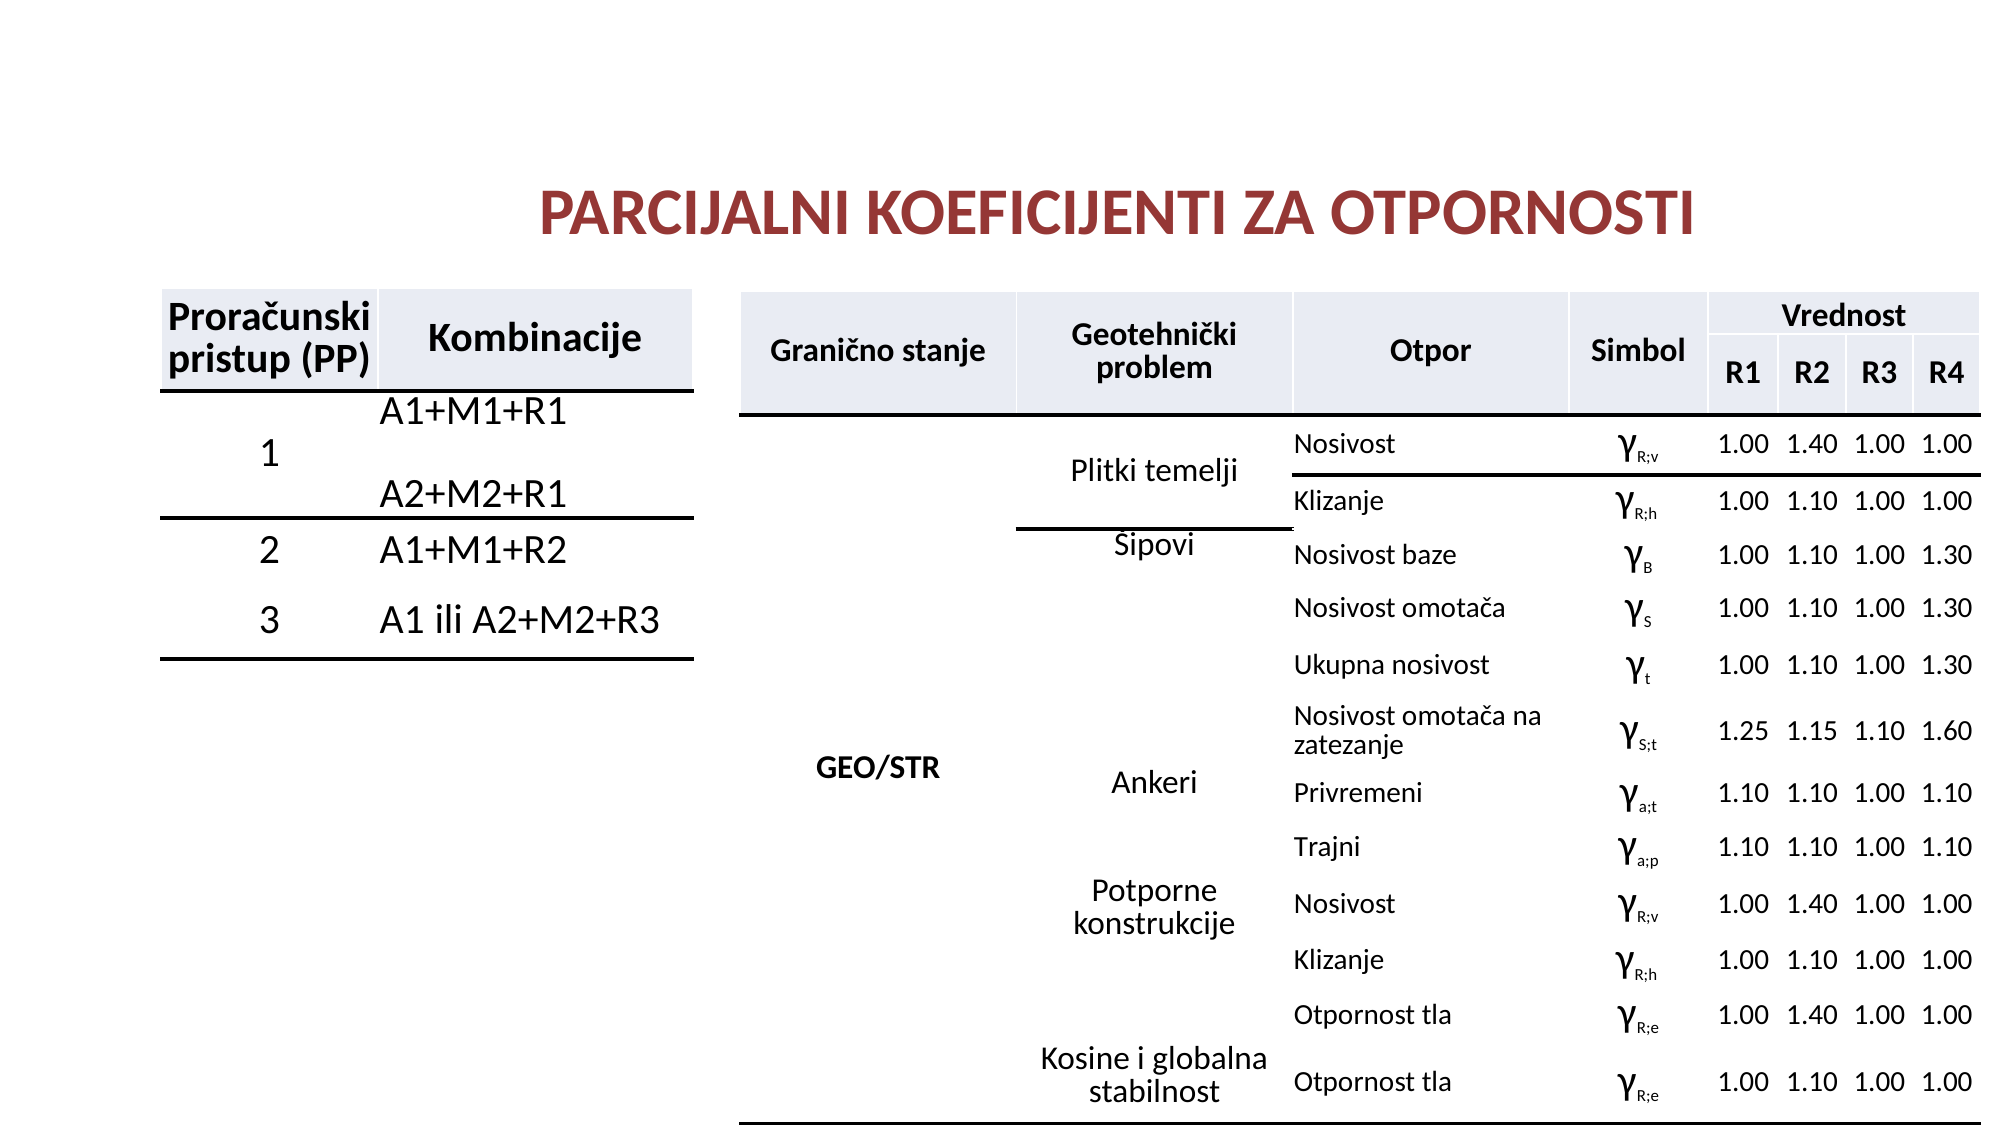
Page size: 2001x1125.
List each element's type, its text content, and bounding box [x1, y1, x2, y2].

table_cell γS [1570, 584, 1707, 636]
table_cell 1 [162, 393, 377, 516]
table_cell 1.40 [1779, 417, 1845, 473]
table_cell 1.00 [1847, 876, 1912, 934]
table_cell Kosine i globalna stabilnost [1017, 1044, 1292, 1122]
table_header Simbol [1570, 292, 1707, 413]
table_cell GEO/STR [741, 417, 1016, 1122]
table_cell Otpornost tla [1294, 1044, 1568, 1122]
table_cell 1.25 [1709, 698, 1777, 767]
table_header Granično stanje [741, 292, 1016, 413]
table_cell Klizanje [1294, 936, 1568, 988]
table_cell 1.40 [1779, 990, 1845, 1042]
table_cell R4 [1914, 335, 1979, 413]
table_cell Klizanje [1294, 477, 1568, 528]
table_cell 1.00 [1709, 936, 1777, 988]
table_cell 1.00 [1914, 990, 1979, 1042]
table_cell 1.30 [1914, 584, 1979, 636]
table_cell γB [1570, 530, 1707, 582]
table_cell 1.00 [1847, 584, 1912, 636]
table_cell 1.60 [1914, 698, 1979, 767]
table_header Geotehnički problem [1017, 292, 1292, 413]
table_cell 1.00 [1914, 936, 1979, 988]
table_cell 1.10 [1847, 698, 1912, 767]
table_cell 1.30 [1914, 530, 1979, 582]
table_cell 1.00 [1847, 990, 1912, 1042]
table_cell Ukupna nosivost [1294, 638, 1568, 696]
table_cell 1.30 [1914, 638, 1979, 696]
table_cell 1.00 [1709, 1044, 1777, 1122]
table_cell 3 [162, 588, 377, 657]
table_cell 1.00 [1709, 477, 1777, 528]
table_cell 1.10 [1914, 823, 1979, 874]
table_cell γR;v [1570, 417, 1707, 473]
table_header Otpor [1294, 292, 1568, 413]
table_cell 1.00 [1709, 584, 1777, 636]
table_cell 1.10 [1779, 1044, 1845, 1122]
table_cell 1.10 [1779, 823, 1845, 874]
table_cell 2 [162, 520, 377, 586]
table_cell γR;h [1570, 477, 1707, 528]
table_cell 1.00 [1847, 823, 1912, 874]
table_cell 1.00 [1847, 769, 1912, 821]
table_cell 1.40 [1779, 876, 1845, 934]
table_cell 1.00 [1709, 530, 1777, 582]
table_cell 1.10 [1779, 936, 1845, 988]
table_cell Privremeni [1294, 769, 1568, 821]
table_cell Nosivost [1294, 876, 1568, 934]
table_cell R2 [1779, 335, 1845, 413]
table_cell γR;e [1570, 990, 1707, 1042]
table_cell Šipovi [1017, 531, 1292, 767]
table_cell Nosivost omotača [1294, 584, 1568, 636]
table_cell 1.00 [1847, 638, 1912, 696]
table_cell 1.10 [1779, 638, 1845, 696]
table_cell 1.00 [1709, 876, 1777, 934]
table_cell R3 [1847, 335, 1912, 413]
table_cell 1.00 [1709, 638, 1777, 696]
table_cell Nosivost [1294, 417, 1568, 473]
table_cell 1.10 [1779, 769, 1845, 821]
table_cell γR;h [1570, 936, 1707, 988]
table_cell γa;t [1570, 769, 1707, 821]
table_cell 1.00 [1709, 990, 1777, 1042]
table_cell 1.10 [1709, 823, 1777, 874]
table_cell Otpornost tla [1294, 990, 1568, 1042]
table_header Proračunski pristup (PP) [162, 289, 377, 389]
table_cell Plitki temelji [1017, 417, 1292, 527]
table_cell A1+M1+R2 [379, 520, 692, 586]
table_cell 1.00 [1914, 876, 1979, 934]
table_cell 1.10 [1779, 477, 1845, 528]
table_cell 1.00 [1914, 417, 1979, 473]
table_cell Trajni [1294, 823, 1568, 874]
table_cell Potporne konstrukcije [1017, 876, 1292, 1042]
table_cell 1.00 [1847, 1044, 1912, 1122]
text_box PARCIJALNI KOEFICIJENTI ZA OTPORNOSTI [279, 160, 1957, 256]
table_cell 1.10 [1779, 530, 1845, 582]
table_header Vrednost [1709, 292, 1979, 333]
table_cell Nosivost baze [1294, 530, 1568, 582]
table_cell 1.00 [1847, 936, 1912, 988]
table_cell Ankeri [1017, 769, 1292, 874]
table_cell A1 ili A2+M2+R3 [379, 588, 692, 657]
table_cell 1.15 [1779, 698, 1845, 767]
table_cell γS;t [1570, 698, 1707, 767]
table_cell γR;v [1570, 876, 1707, 934]
table_cell 1.00 [1847, 477, 1912, 528]
table_cell A1+M1+R1 A2+M2+R1 [379, 393, 692, 516]
table_cell 1.00 [1914, 1044, 1979, 1122]
table_cell γa;p [1570, 823, 1707, 874]
table_cell 1.00 [1847, 530, 1912, 582]
table_cell 1.00 [1914, 477, 1979, 528]
table_cell 1.10 [1709, 769, 1777, 821]
table_cell 1.10 [1779, 584, 1845, 636]
table_cell γt [1570, 638, 1707, 696]
table_cell 1.00 [1847, 417, 1912, 473]
table_header Kombinacije [379, 289, 692, 389]
table_cell γR;e [1570, 1044, 1707, 1122]
table_cell Nosivost omotača na zatezanje [1294, 698, 1568, 767]
table_cell R1 [1709, 335, 1777, 413]
table_cell 1.10 [1914, 769, 1979, 821]
table_cell 1.00 [1709, 417, 1777, 473]
